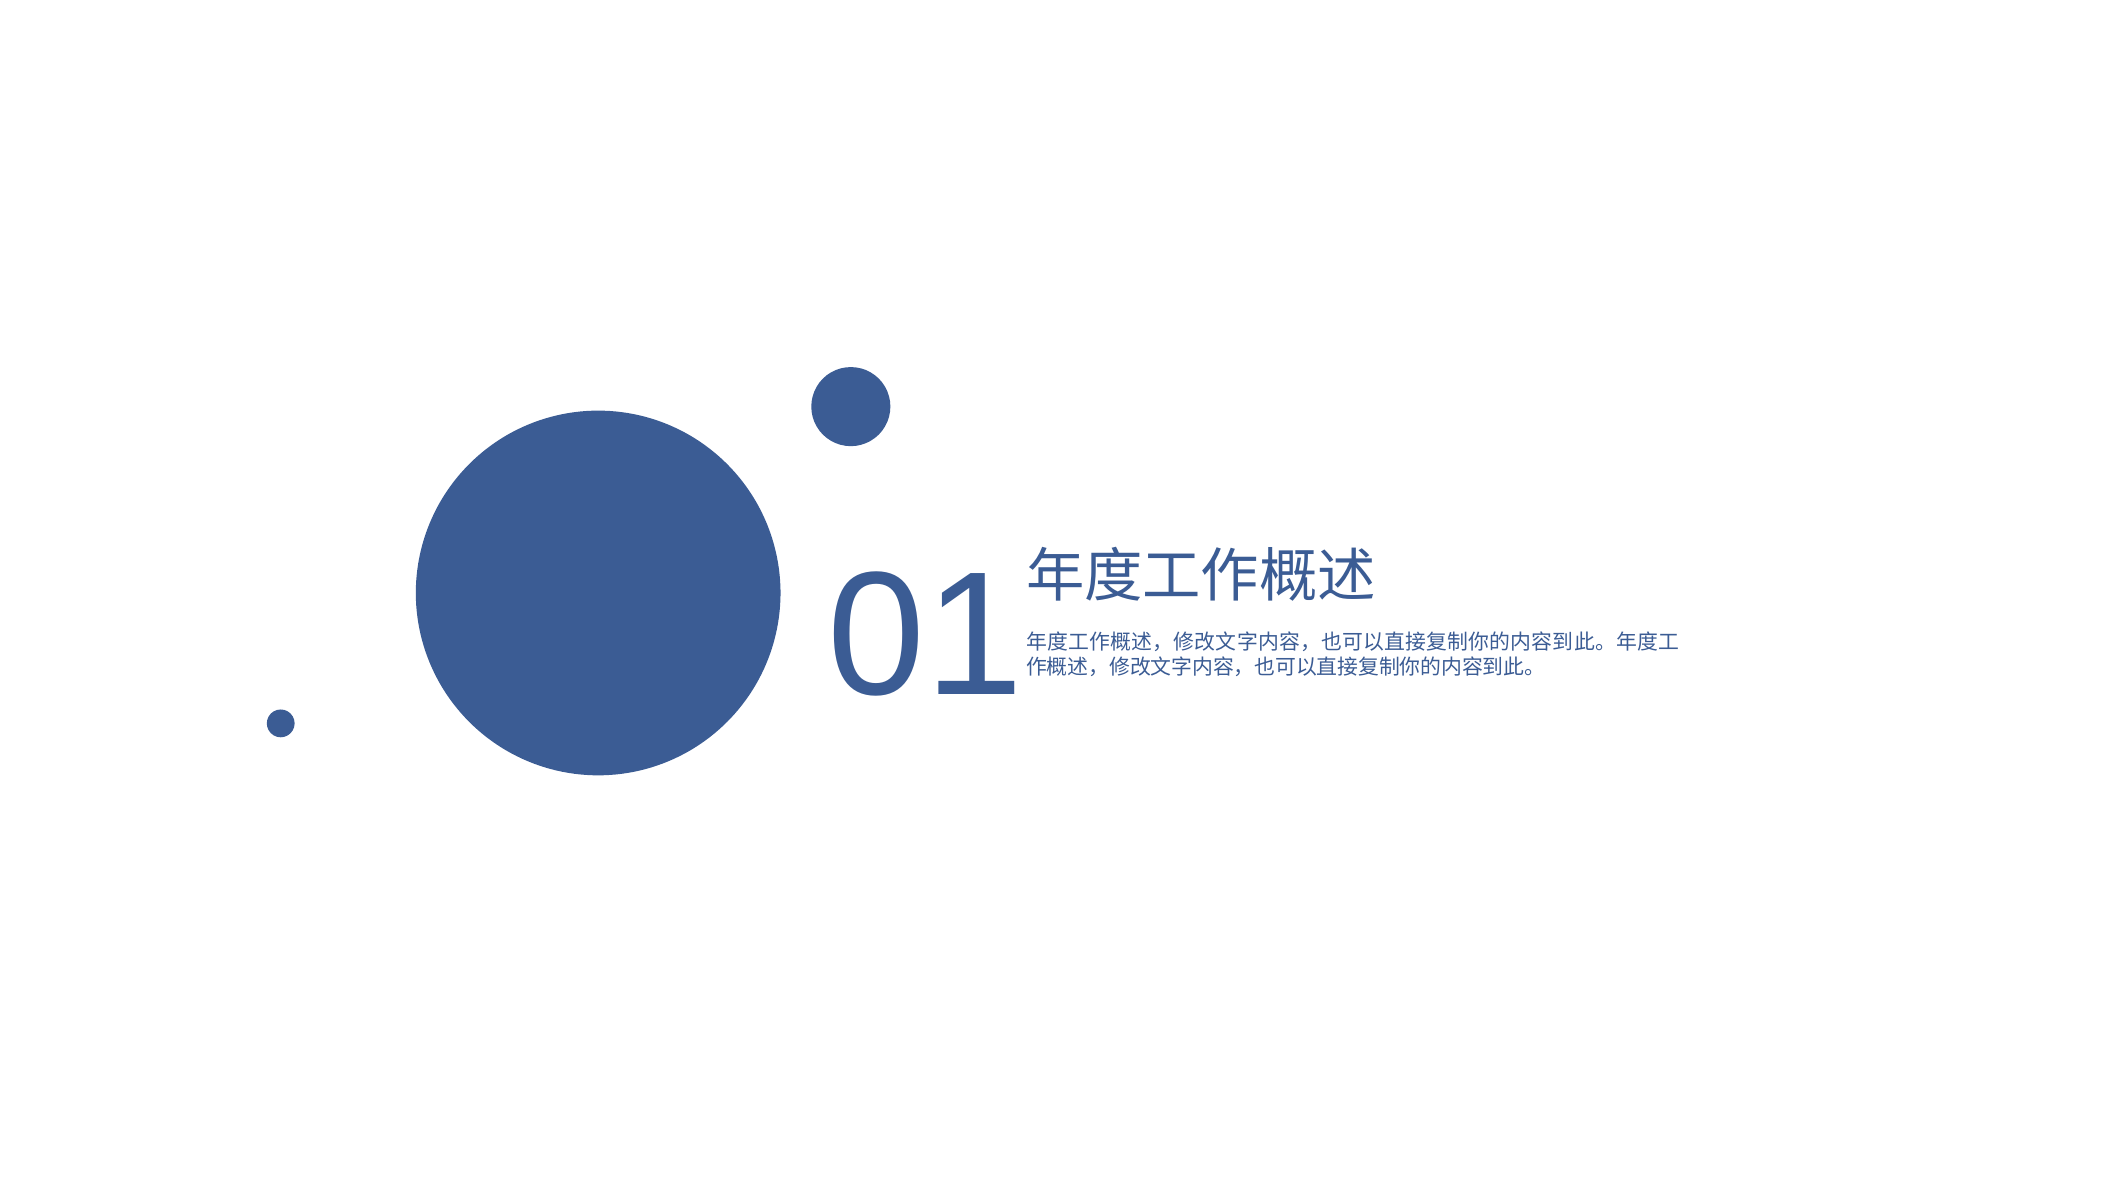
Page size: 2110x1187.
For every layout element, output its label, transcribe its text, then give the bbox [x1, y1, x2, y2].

text_box 年度工作概述，修改文字内容，也可以直接复制你的内容到此。年度工作概述，修改文字内容，也可以直接复制你的内容到此。 [1026, 628, 1679, 679]
text_box [811, 367, 891, 447]
text_box 年度工作概述 [1026, 537, 1495, 609]
text_box [415, 410, 780, 776]
text_box 01 [780, 511, 1070, 737]
text_box [266, 709, 295, 738]
